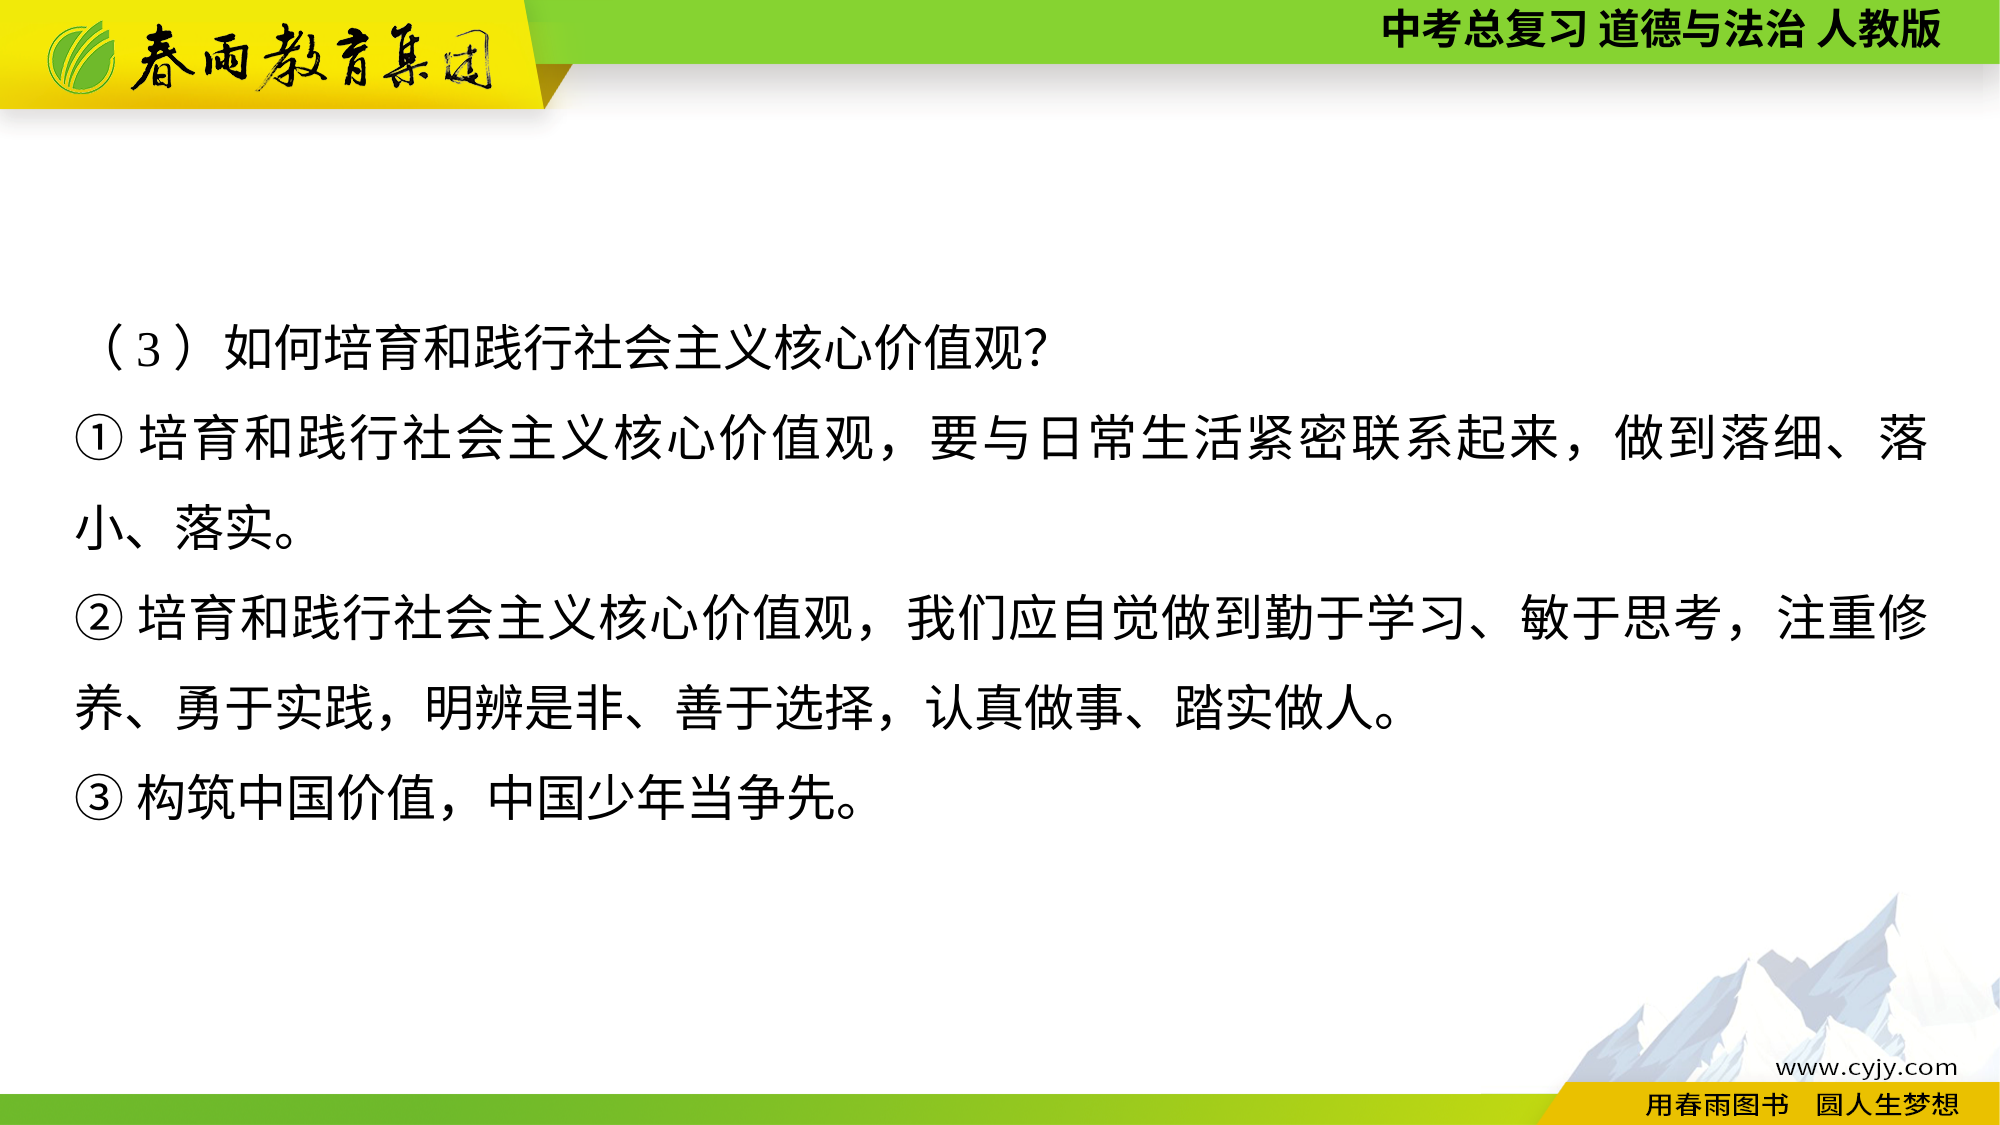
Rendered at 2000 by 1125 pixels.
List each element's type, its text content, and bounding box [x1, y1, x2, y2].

picture [0, 0, 2000, 1125]
list （3）如何培育和践行社会主义核心价值观？ ①培育和践行社会主义核心价值观，要与日常生活紧密联系起来，做到落细、落小、落实。 ②培育和践行社会主义核心价值观，我们应自觉做到勤于学习、敏于思考，注重修养、勇于实践，明辨是非、善于选择，认真做事、踏实做人。 ③构筑中国价值，中国少年当争先。 [59, 278, 1944, 828]
